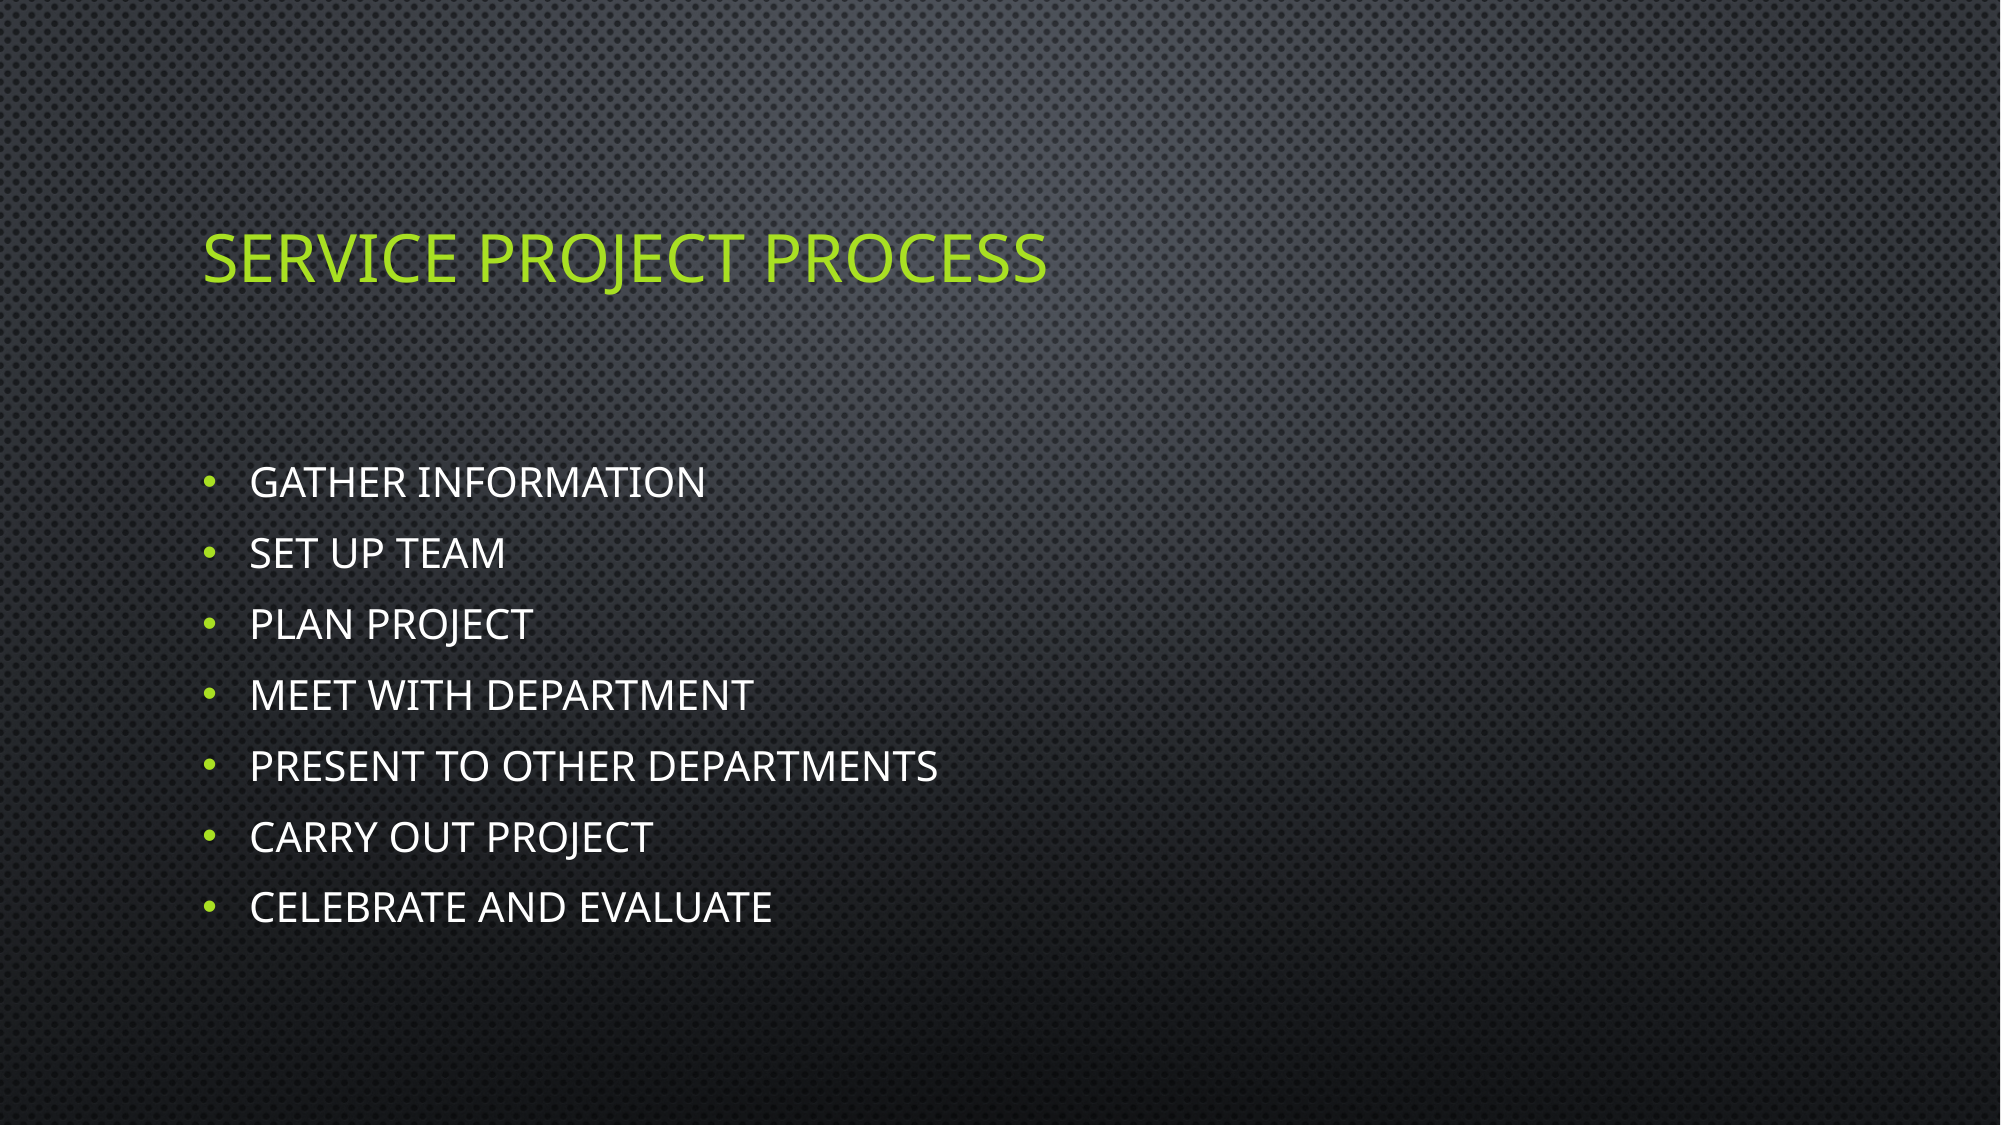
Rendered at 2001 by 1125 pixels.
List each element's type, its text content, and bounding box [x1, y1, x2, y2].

title Service Project Process [187, 99, 1813, 413]
list Gather information Set up team Plan project Meet with department Present to other departments Carry out project Celebrate and evaluate [187, 437, 1813, 950]
